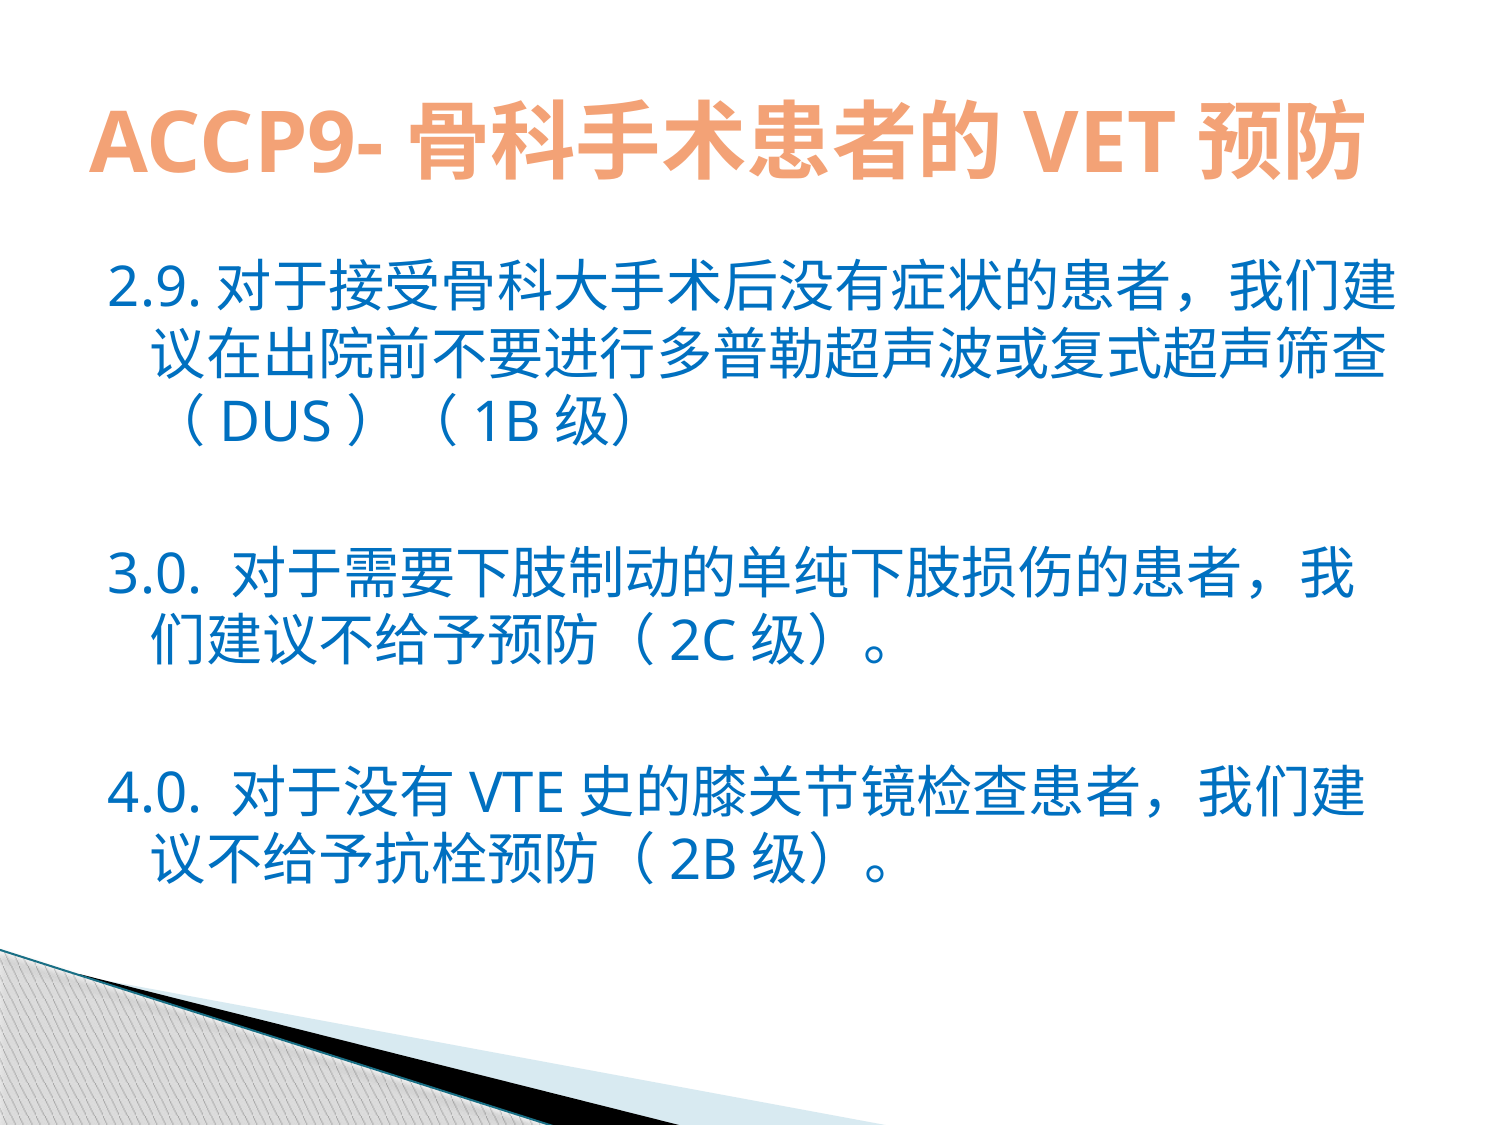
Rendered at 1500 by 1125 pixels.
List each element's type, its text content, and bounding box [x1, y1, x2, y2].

list 2.9.对于接受骨科大手术后没有症状的患者，我们建议在出院前不要进行多普勒超声波或复式超声筛查 （DUS）（1B级） 3.0. 对于需要下肢制动的单纯下肢损伤的患者，我们建议不给予预防（2C级）。 4.0. 对于没有VTE史的膝关节镜检查患者，我们建议不给予抗栓预防（2B级）。 [74, 242, 1426, 986]
title ACCP9-骨科手术患者的VET预防 [75, 45, 1425, 233]
